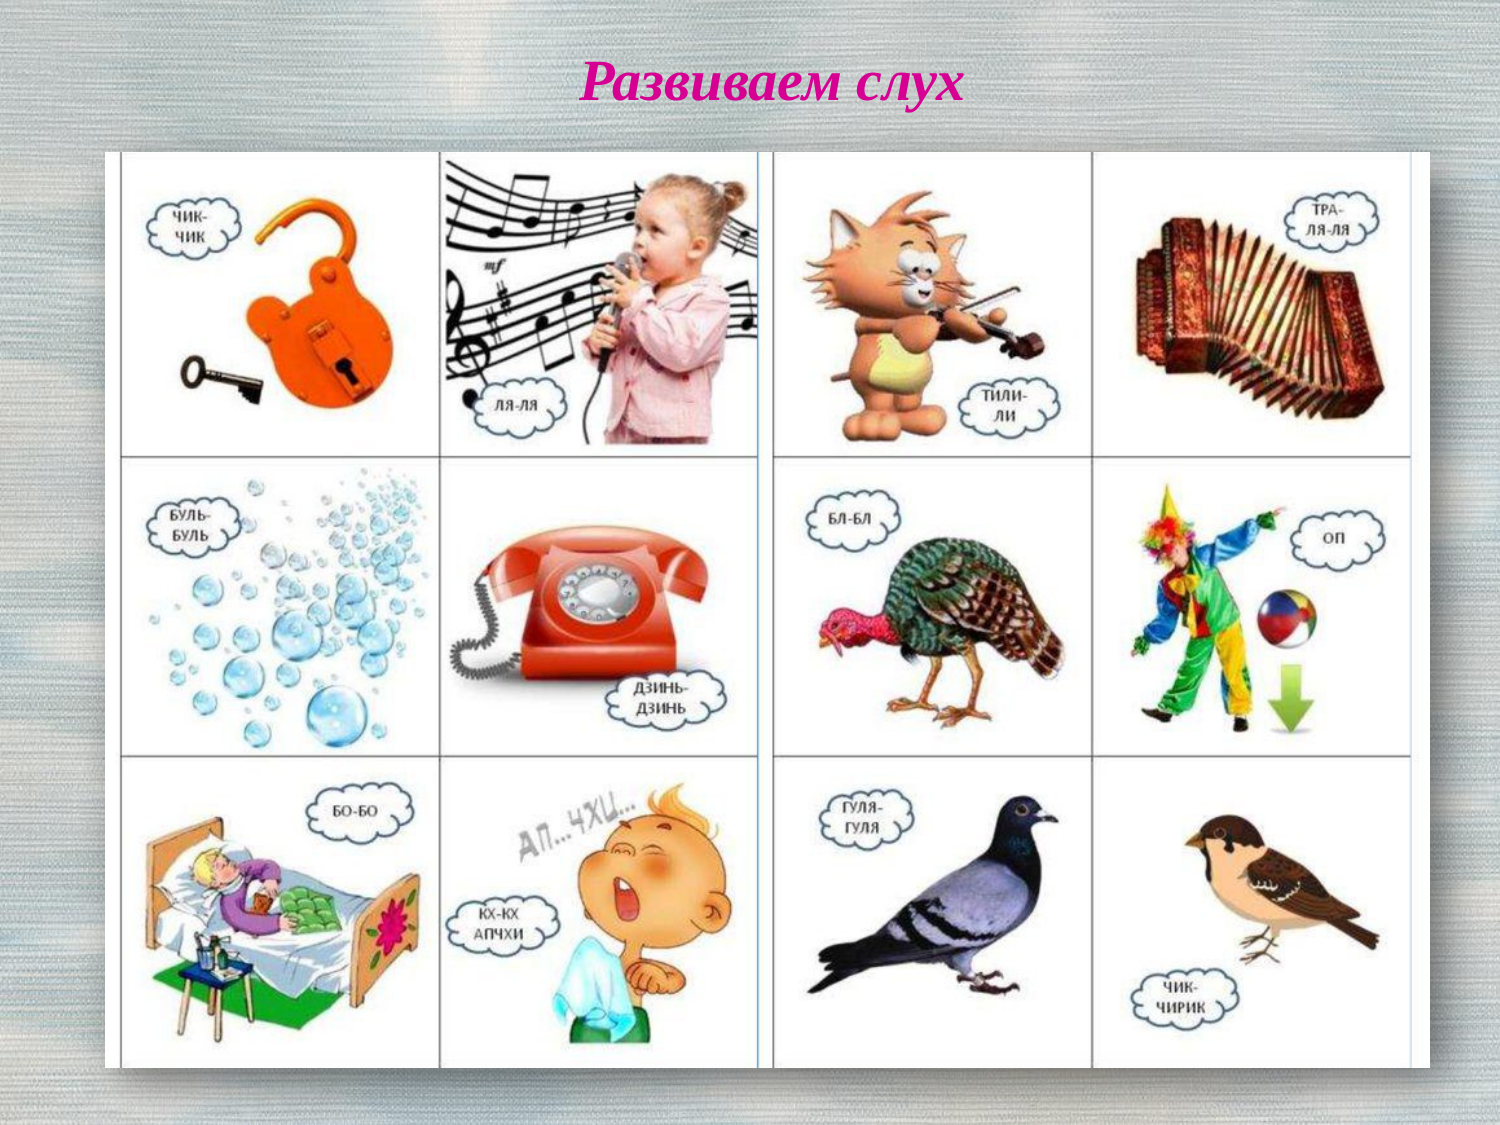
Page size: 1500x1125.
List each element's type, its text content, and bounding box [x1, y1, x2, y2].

picture [0, 0, 1500, 1125]
text_box Развиваем слух [564, 35, 996, 120]
